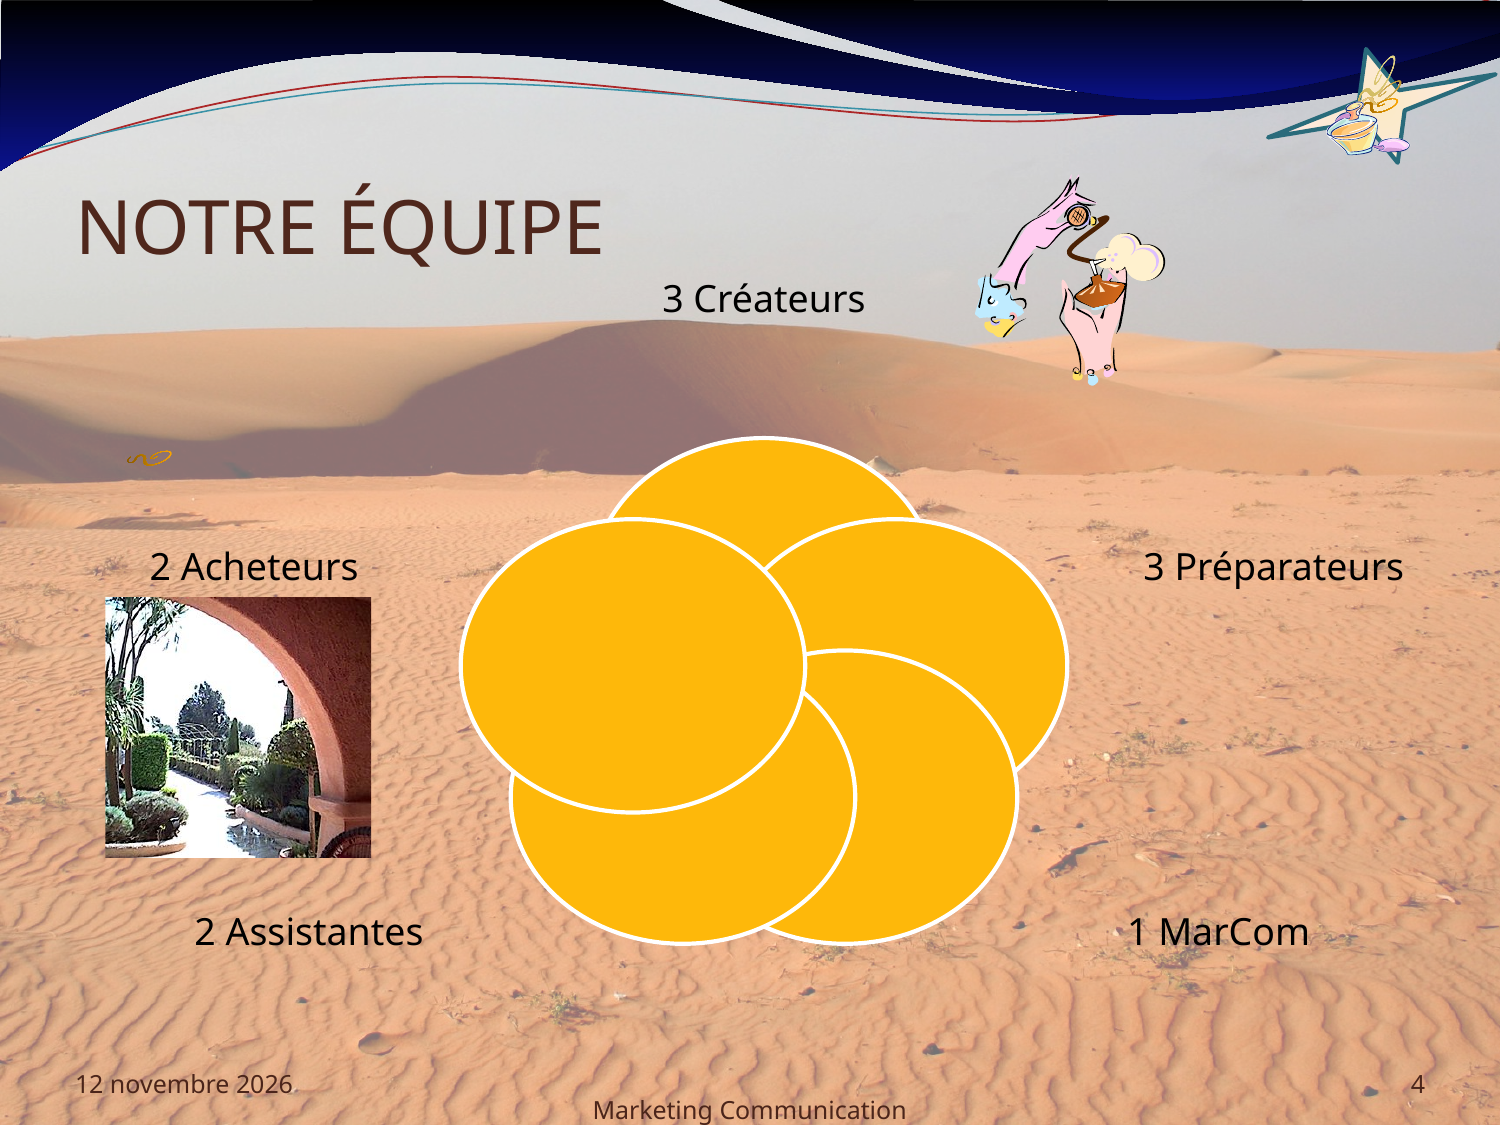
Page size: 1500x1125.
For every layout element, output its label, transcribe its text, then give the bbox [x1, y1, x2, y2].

slide_number 4 [1299, 1051, 1425, 1103]
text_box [974, 189, 1171, 386]
footer Marketing Communication [576, 1065, 924, 1125]
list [74, 198, 1454, 1038]
title Notre équipe [75, 82, 1425, 198]
picture [105, 597, 372, 859]
slide_number mai 09 [75, 1050, 425, 1103]
